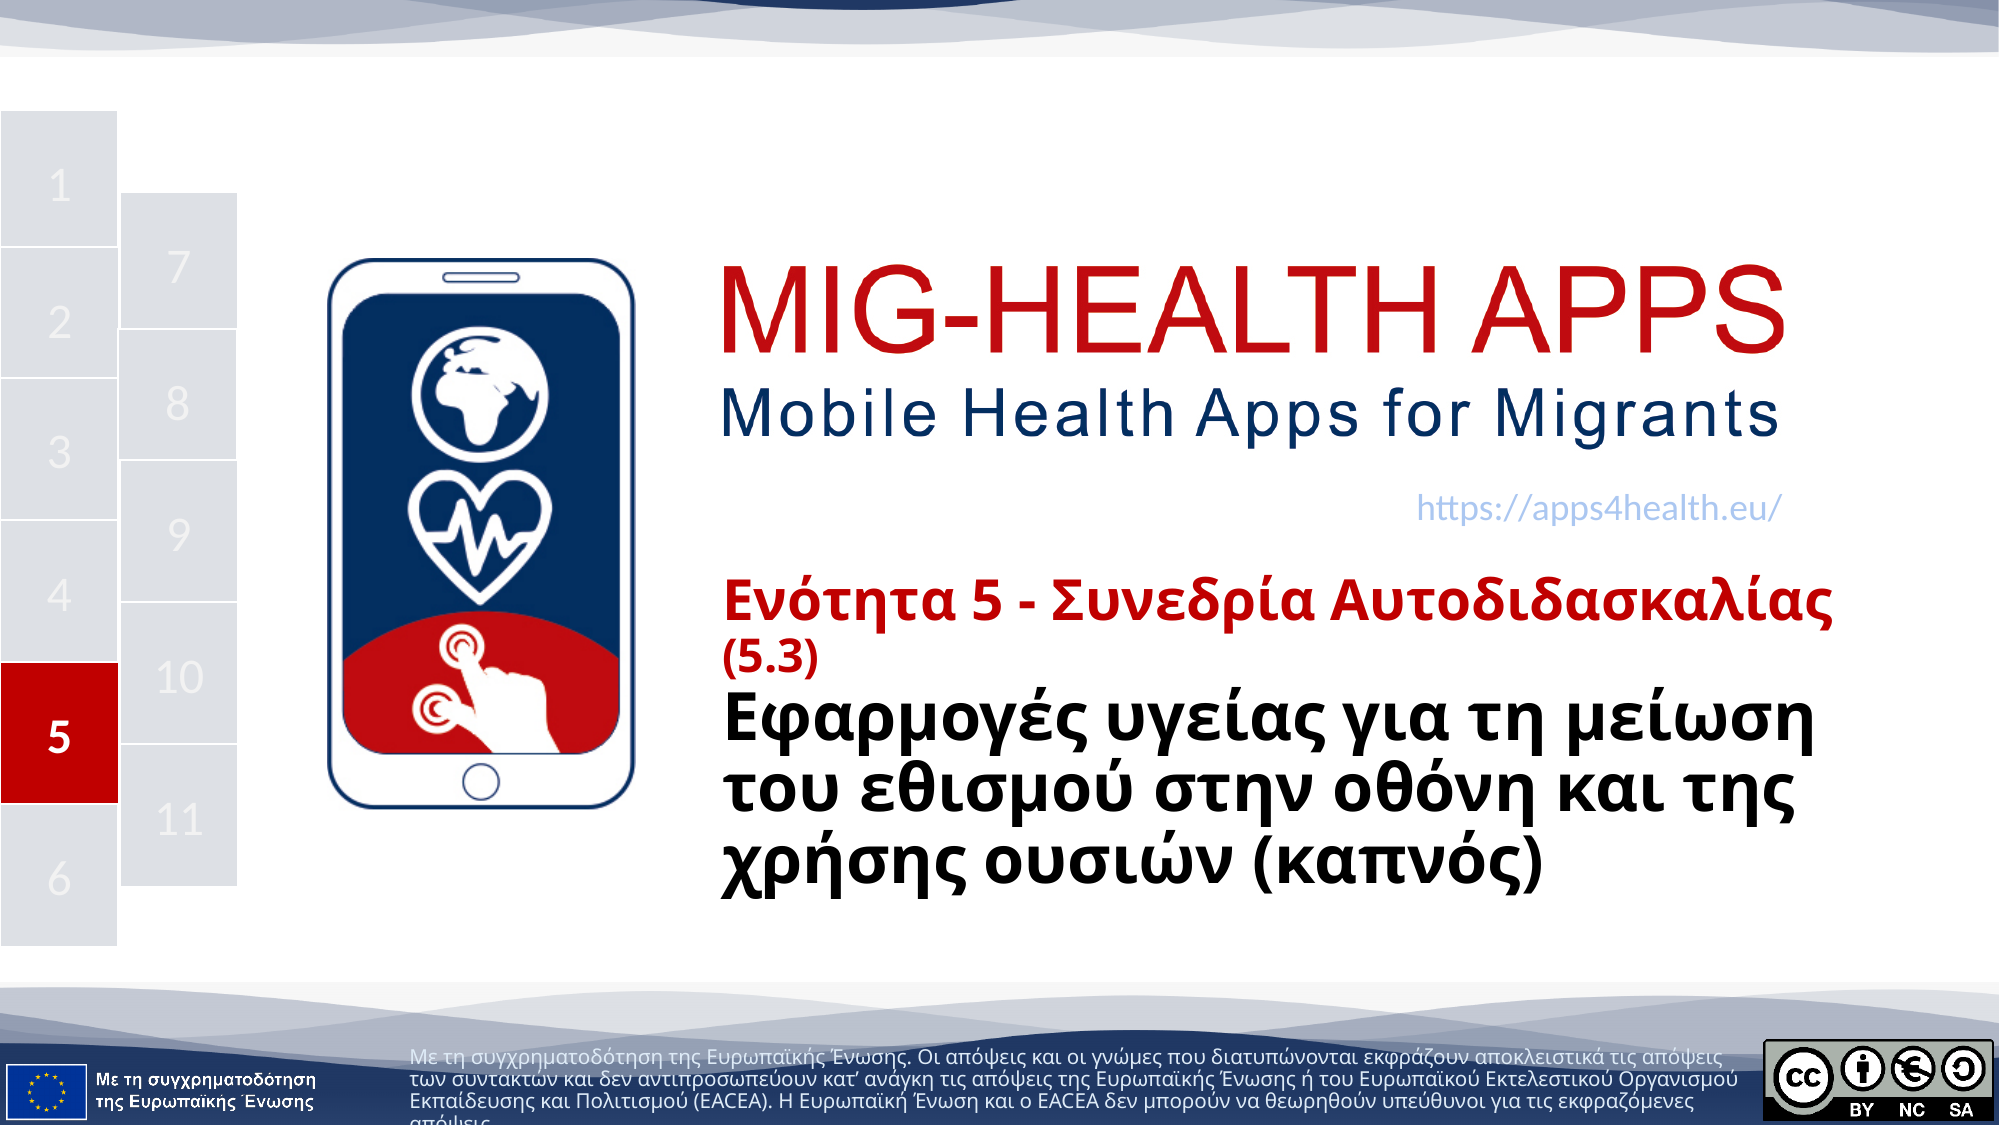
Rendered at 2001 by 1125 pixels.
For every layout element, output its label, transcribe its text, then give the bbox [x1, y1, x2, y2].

text_box 1 [0, 109, 119, 246]
text_box https://apps4health.eu/ [797, 475, 1798, 536]
text_box 4 [0, 519, 119, 661]
text_box 3 [0, 377, 118, 519]
text_box 6 [0, 803, 120, 948]
text_box 7 [119, 191, 239, 336]
picture [0, 0, 1999, 57]
text_box Ενότητα 5 - Συνεδρία Αυτοδιδασκαλίας (5.3) Εφαρμογές υγείας για τη μείωση του εθισμού στην οθόνη και της χρήσης ουσιών (καπνός) [707, 562, 1906, 908]
picture [0, 982, 1999, 1125]
picture [706, 186, 1784, 528]
picture [327, 258, 636, 811]
text_box 2 [0, 246, 119, 377]
text_box 8 [117, 328, 238, 473]
text_box 5 [0, 661, 119, 803]
text_box 9 [118, 459, 239, 603]
text_box 11 [119, 743, 239, 888]
text_box 10 [119, 601, 239, 743]
